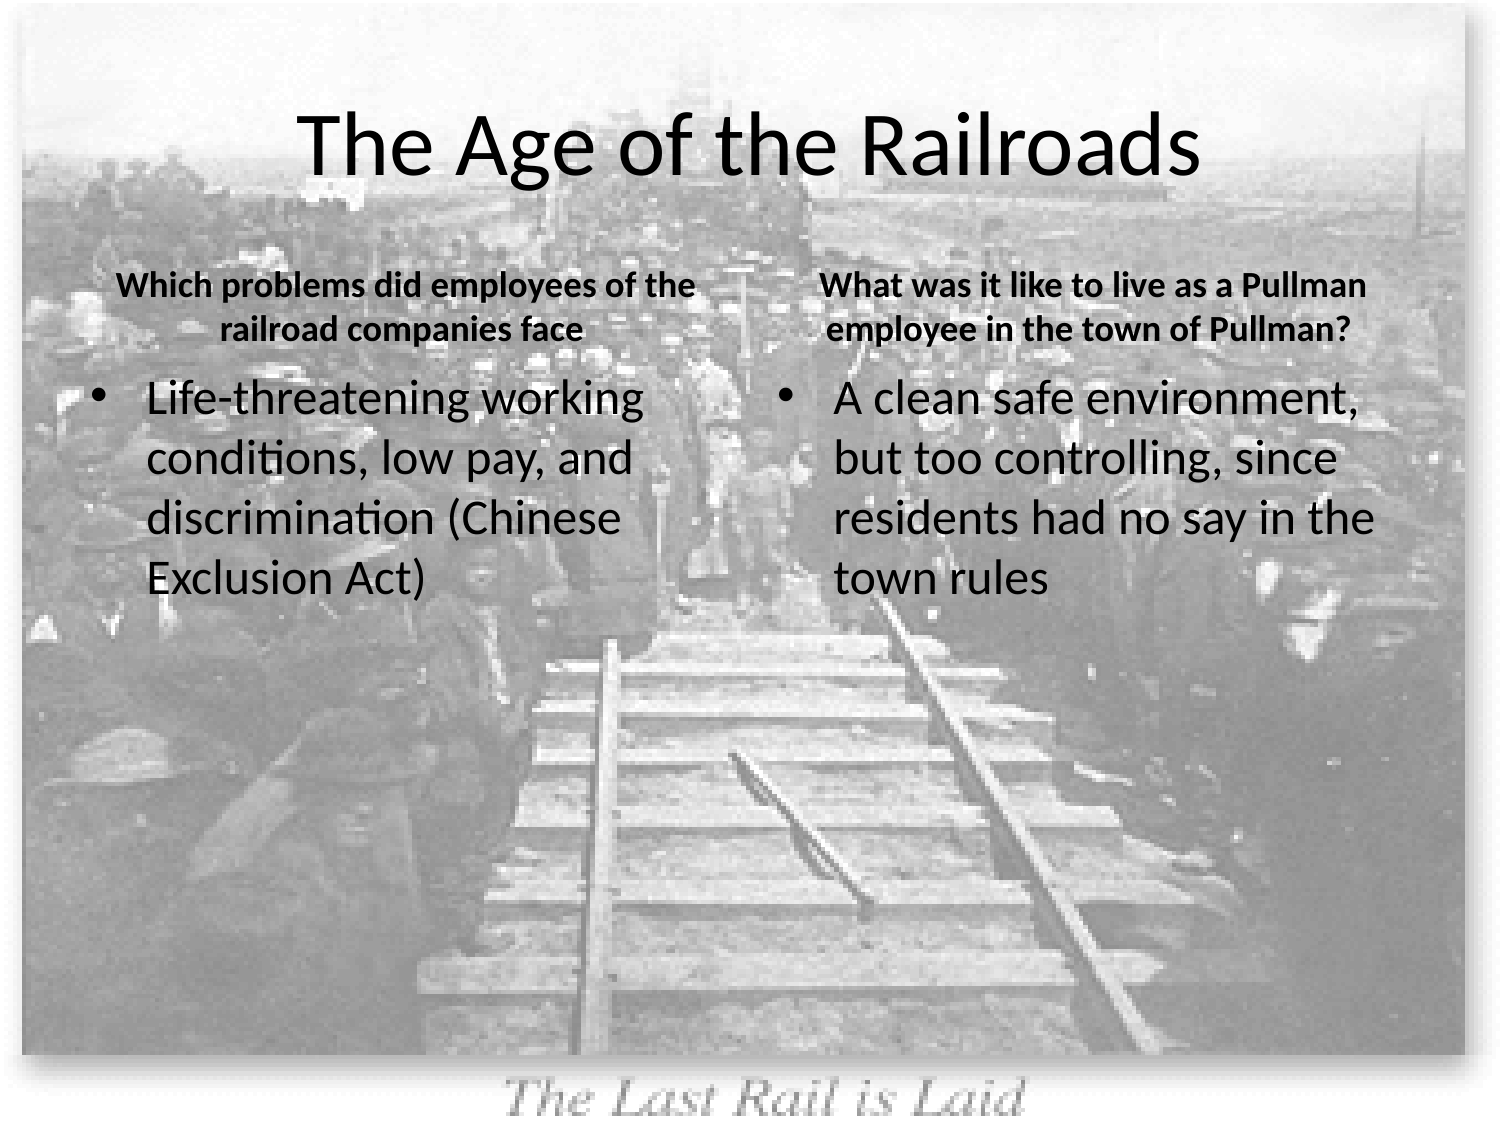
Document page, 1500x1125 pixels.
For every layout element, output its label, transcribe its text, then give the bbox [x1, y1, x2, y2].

list Which problems did employees of the railroad companies face [75, 251, 738, 356]
list Life-threatening working conditions, low pay, and discrimination (Chinese Exclusion Act) [75, 356, 738, 1005]
list What was it like to live as a Pullman employee in the town of Pullman? [761, 251, 1425, 356]
title The Age of the Railroads [75, 45, 1425, 233]
list A clean safe environment, but too controlling, since residents had no say in the town rules [761, 356, 1425, 1005]
